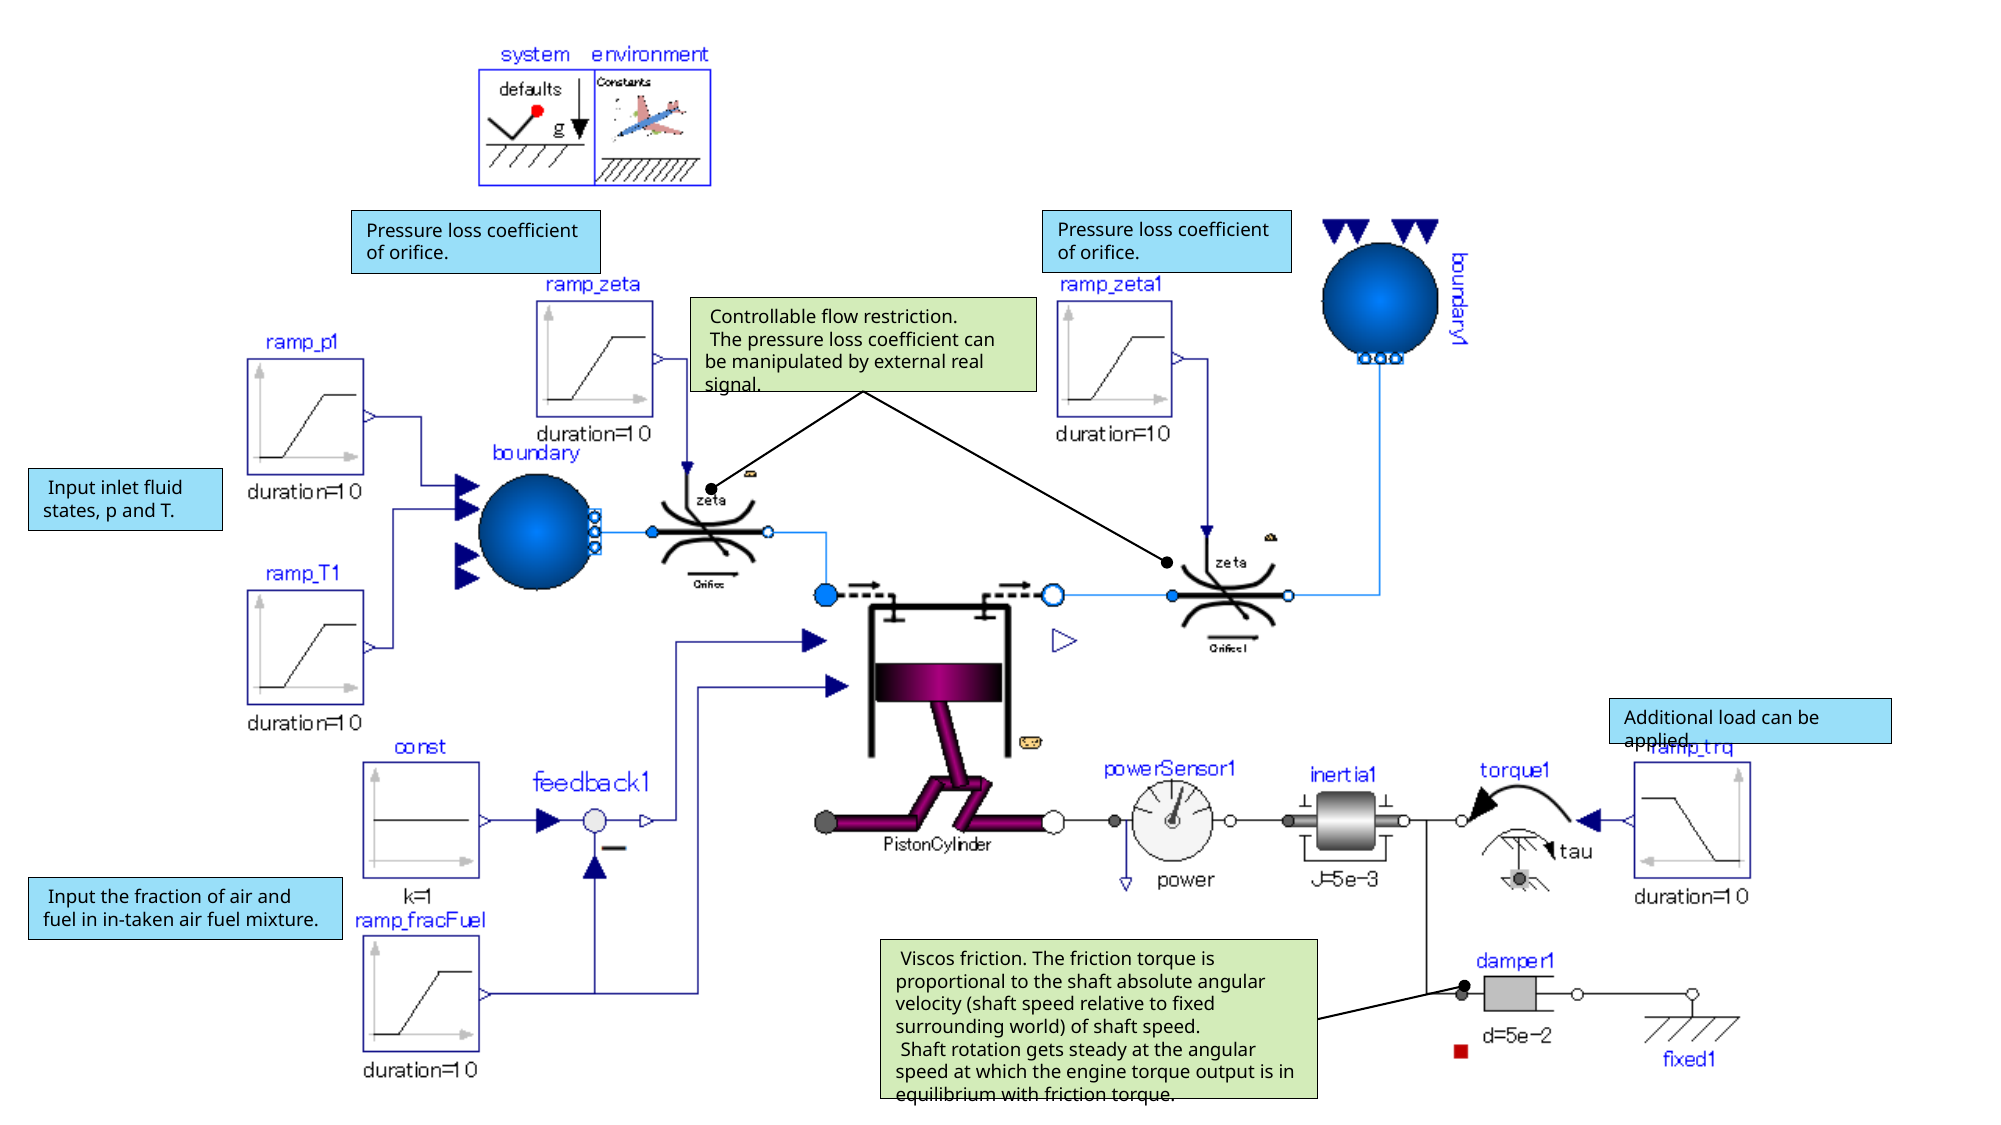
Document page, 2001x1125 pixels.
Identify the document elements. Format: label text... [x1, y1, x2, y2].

text_box Input the fraction of air and fuel in in-taken air fuel mixture. [28, 877, 219, 940]
text_box Input inlet fluid states, p and T. [28, 468, 219, 531]
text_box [863, 391, 1168, 563]
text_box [711, 391, 864, 489]
picture [219, 13, 1781, 1112]
text_box Additional load can be applied. [1781, 698, 1892, 744]
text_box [1317, 985, 1465, 1020]
